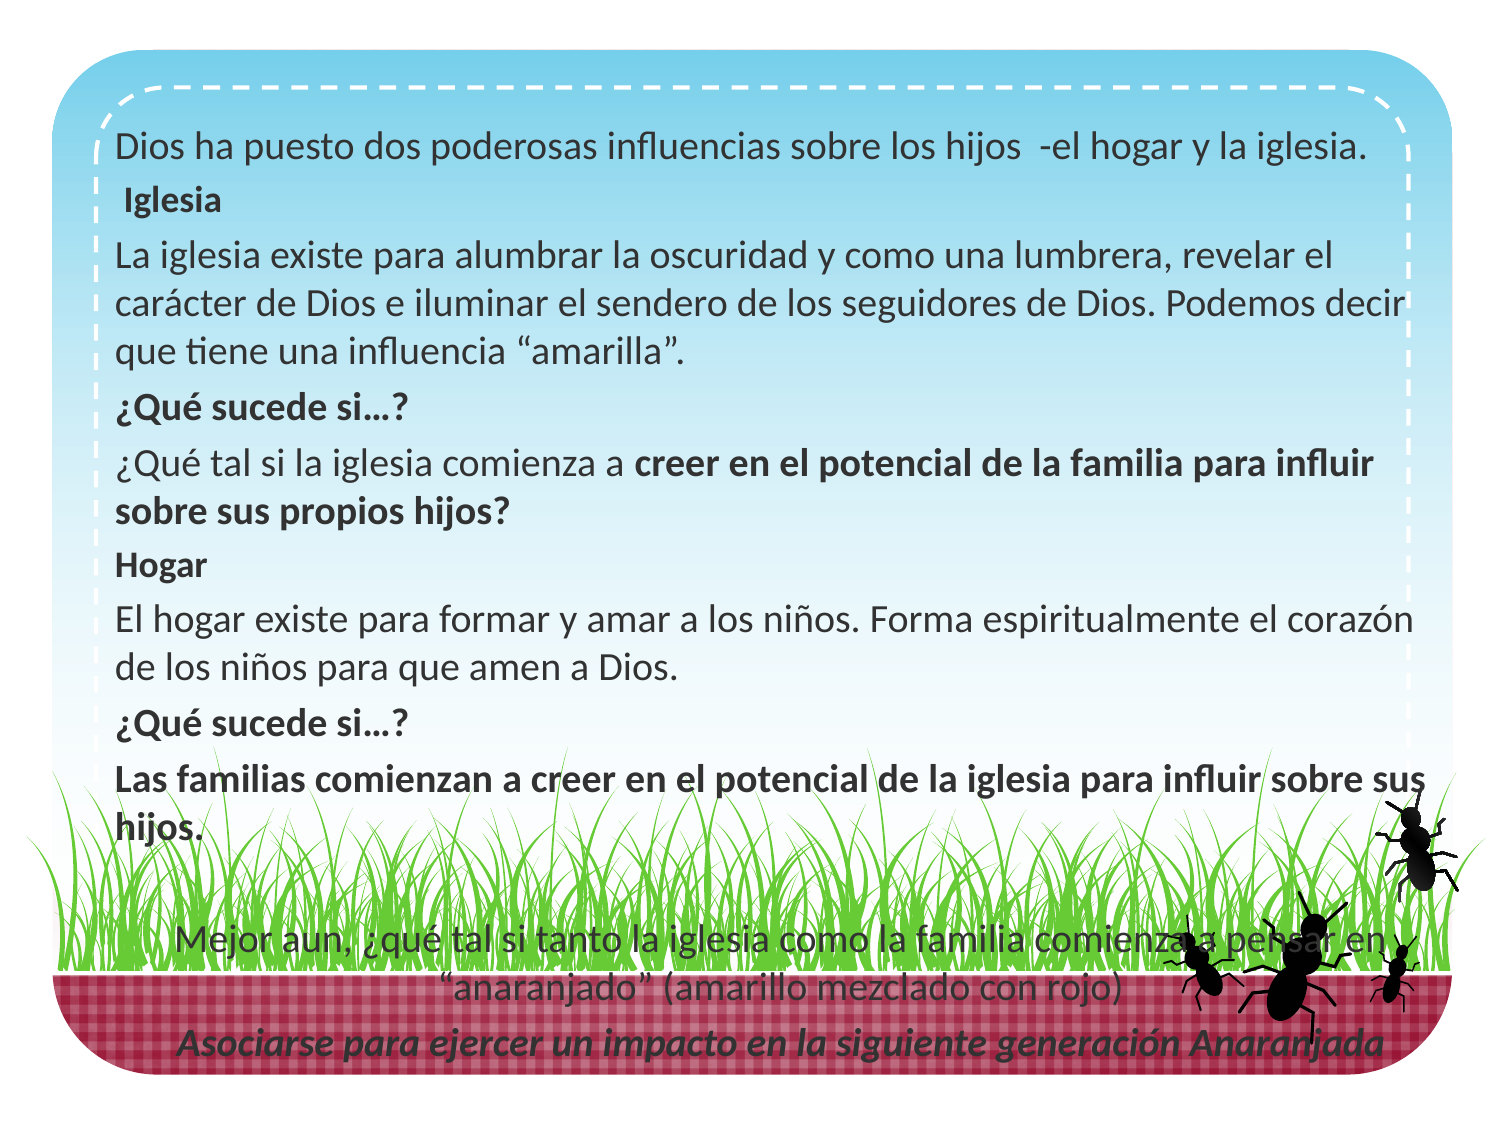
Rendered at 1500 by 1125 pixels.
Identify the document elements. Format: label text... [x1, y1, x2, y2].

list Dios ha puesto dos poderosas influencias sobre los hijos -el hogar y la iglesia. Iglesia La iglesia existe para alumbrar la oscuridad y como una lumbrera, revelar el carácter de Dios e iluminar el sendero de los seguidores de Dios. Podemos decir que tiene una influencia “amarilla”. ¿Qué sucede si…? ¿Qué tal si la iglesia comienza a creer en el potencial de la familia para influir sobre sus propios hijos? Hogar El hogar existe para formar y amar a los niños. Forma espiritualmente el corazón de los niños para que amen a Dios. ¿Qué sucede si…? Las familias comienzan a creer en el potencial de la iglesia para influir sobre sus hijos. Mejor aun, ¿qué tal si tanto la iglesia como la familia comienza a pensar en “anaranjado” (amarillo mezclado con rojo) Asociarse para ejercer un impacto en la siguiente generación Anaranjada [99, 112, 1463, 1075]
